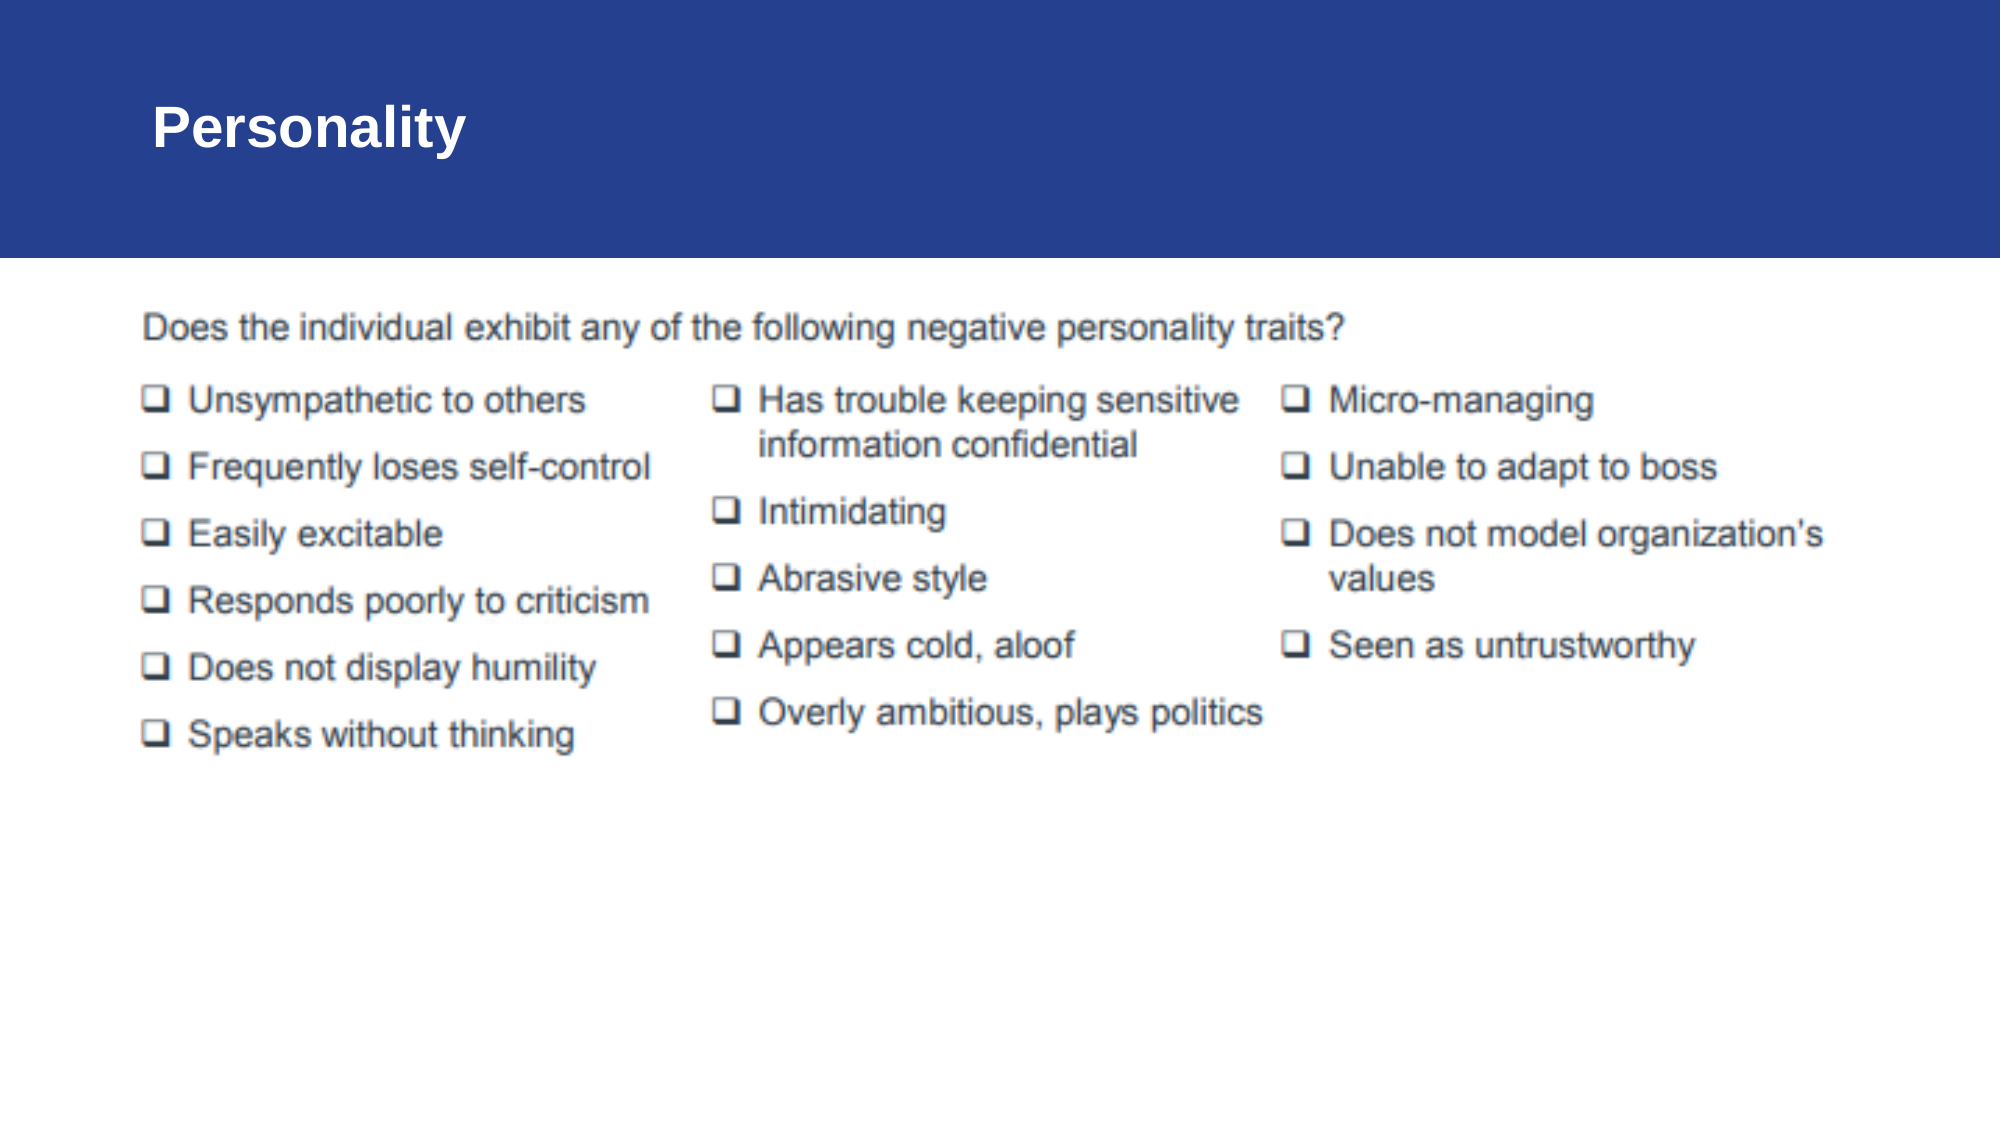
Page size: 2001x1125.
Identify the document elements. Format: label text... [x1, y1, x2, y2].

picture [117, 299, 1834, 760]
title Personality [137, 27, 1834, 231]
